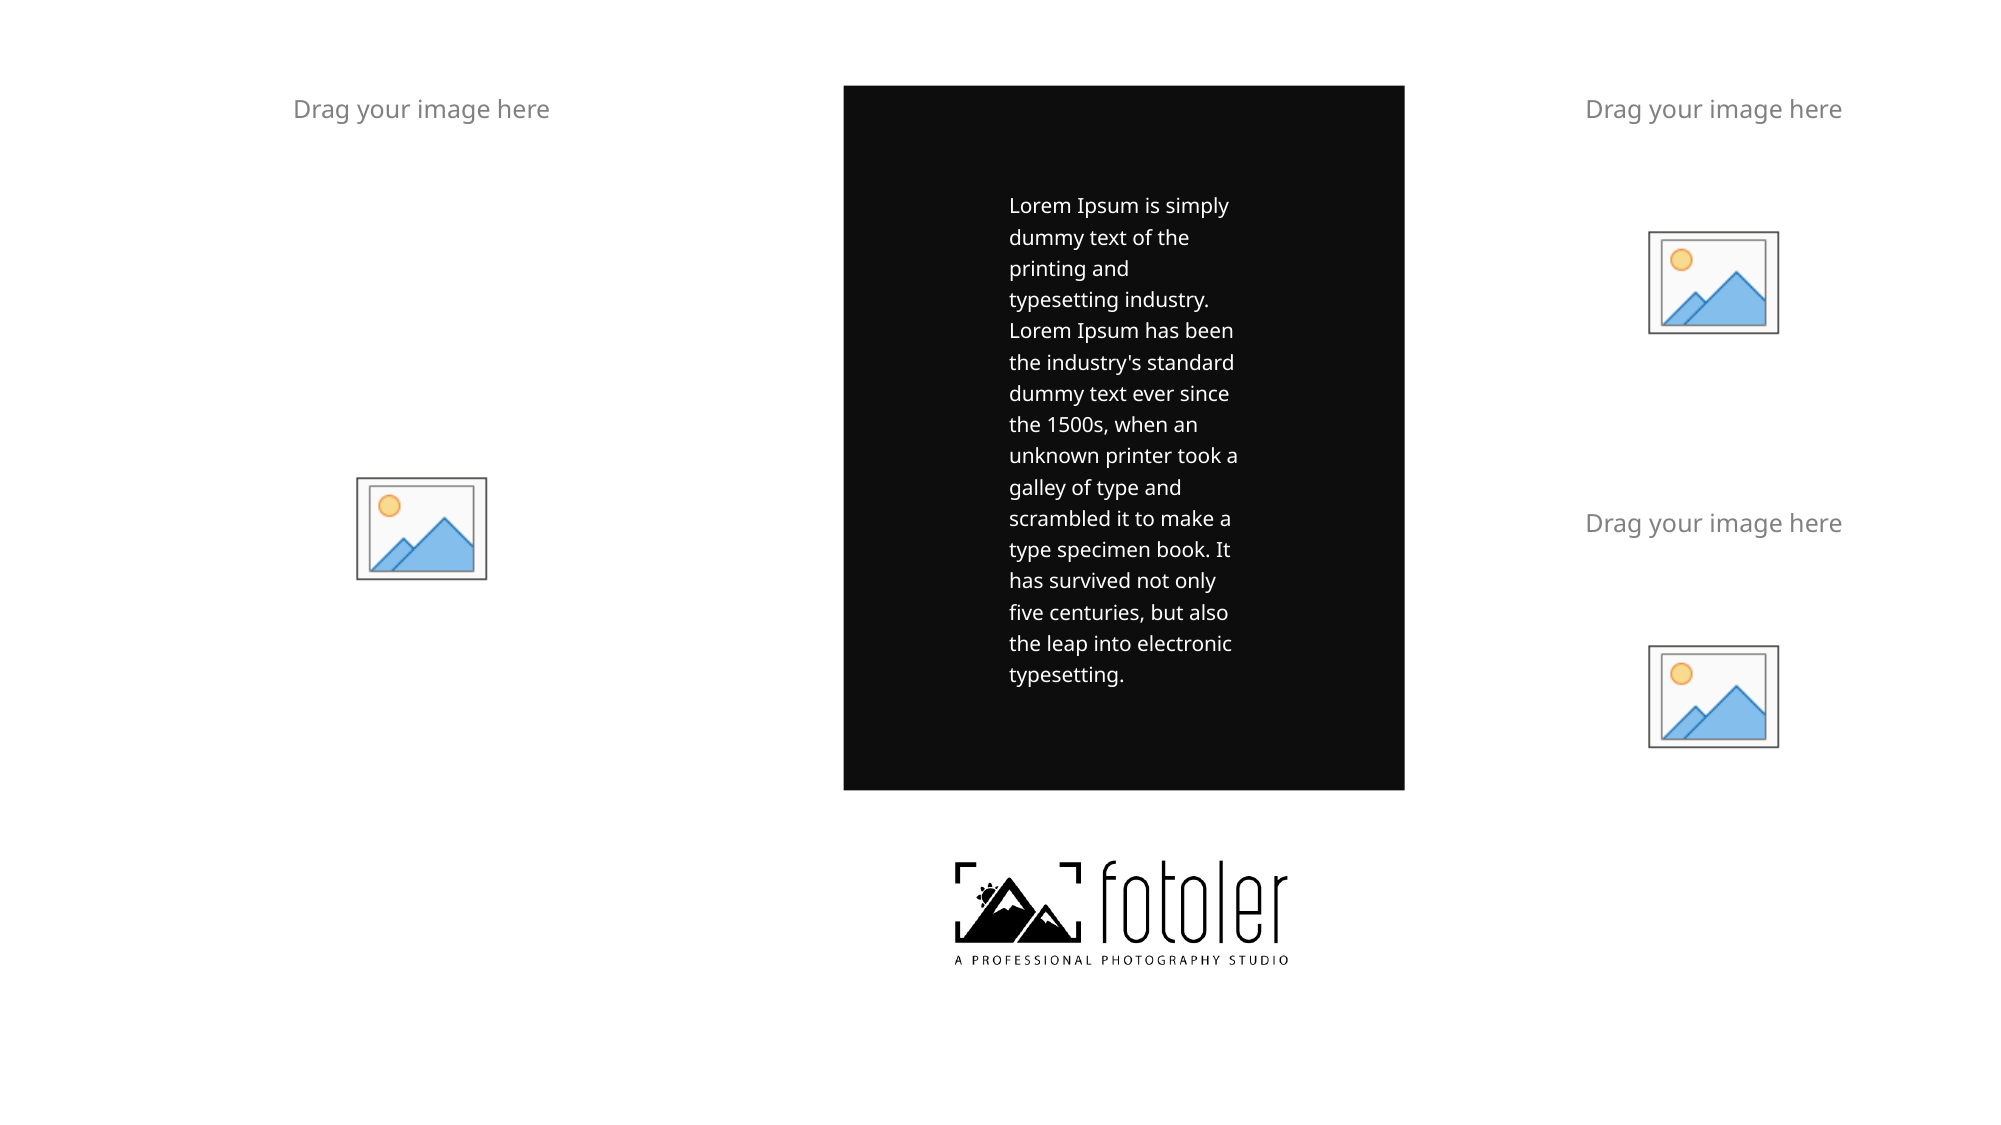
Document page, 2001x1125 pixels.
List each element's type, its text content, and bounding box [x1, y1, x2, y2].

picture [0, 85, 844, 972]
picture [1428, 499, 2000, 895]
text_box Lorem Ipsum is simply dummy text of the printing and typesetting industry. Lorem Ipsum has been the industry's standard dummy text ever since the 1500s, when an unknown printer took a galley of type and scrambled it to make a type specimen book. It has survived not only five centuries, but also the leap into electronic typesetting. [994, 179, 1255, 695]
picture [954, 857, 1295, 972]
picture [1428, 85, 2000, 481]
text_box [844, 85, 1406, 791]
